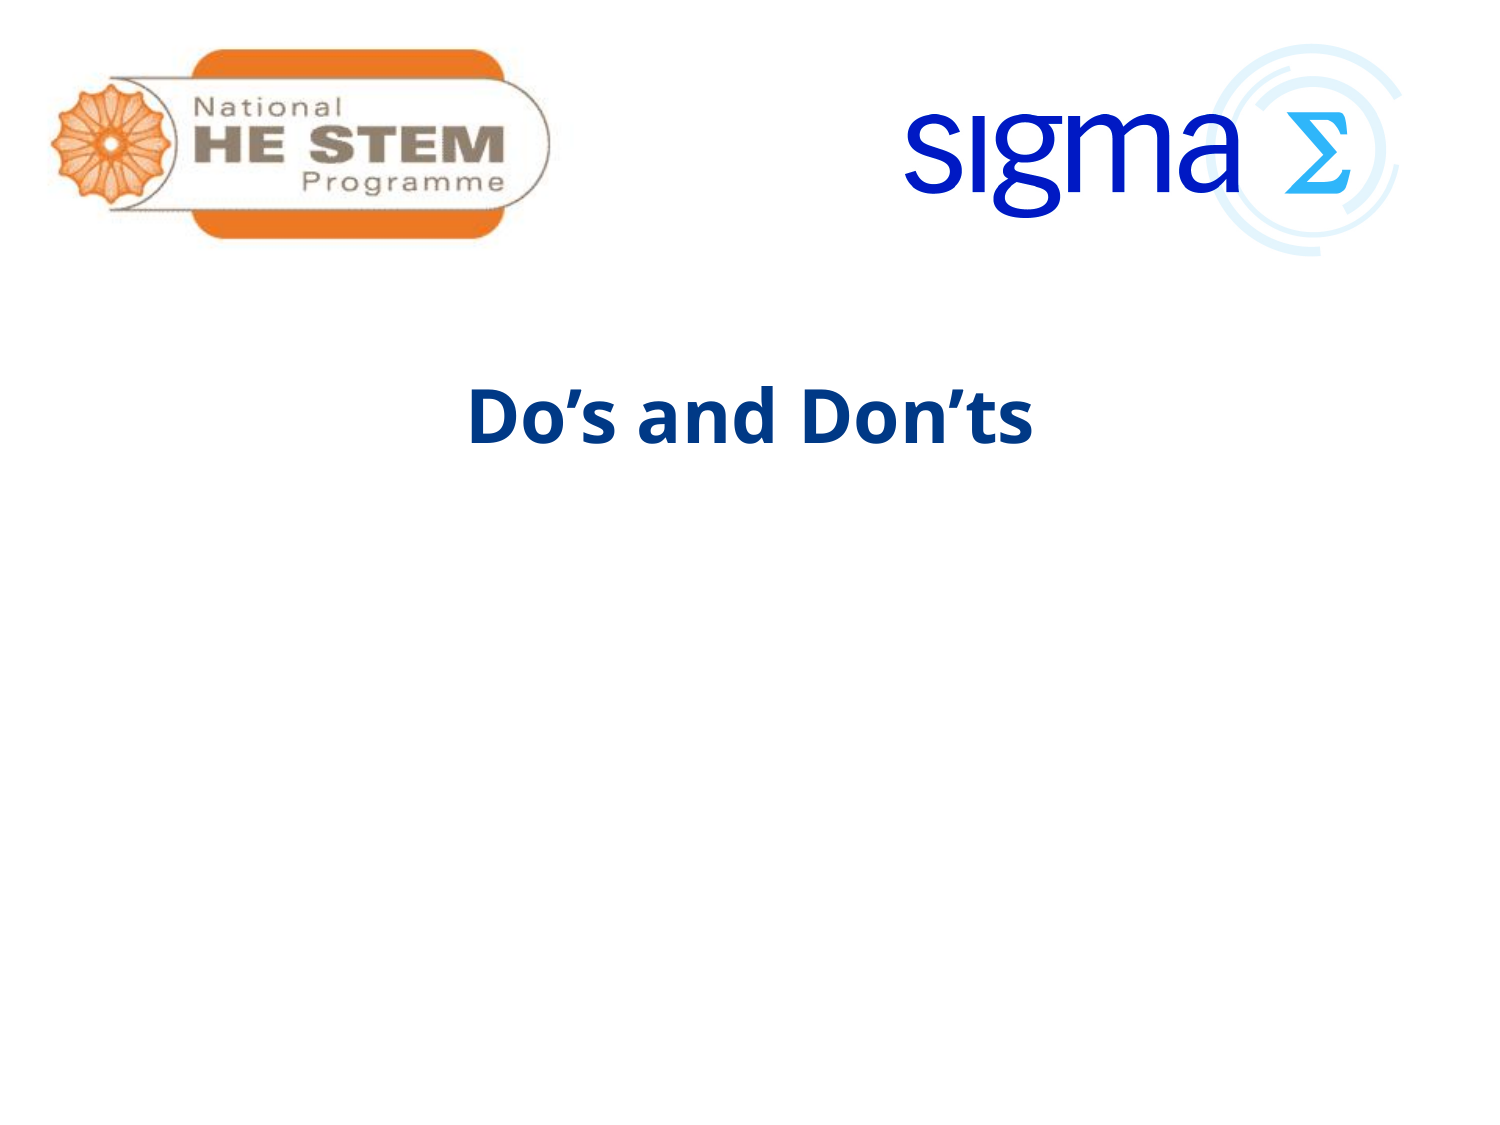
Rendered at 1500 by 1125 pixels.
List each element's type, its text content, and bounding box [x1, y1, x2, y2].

title Do’s and Don’ts [112, 374, 1388, 563]
picture [903, 42, 1404, 258]
picture [23, 23, 591, 259]
